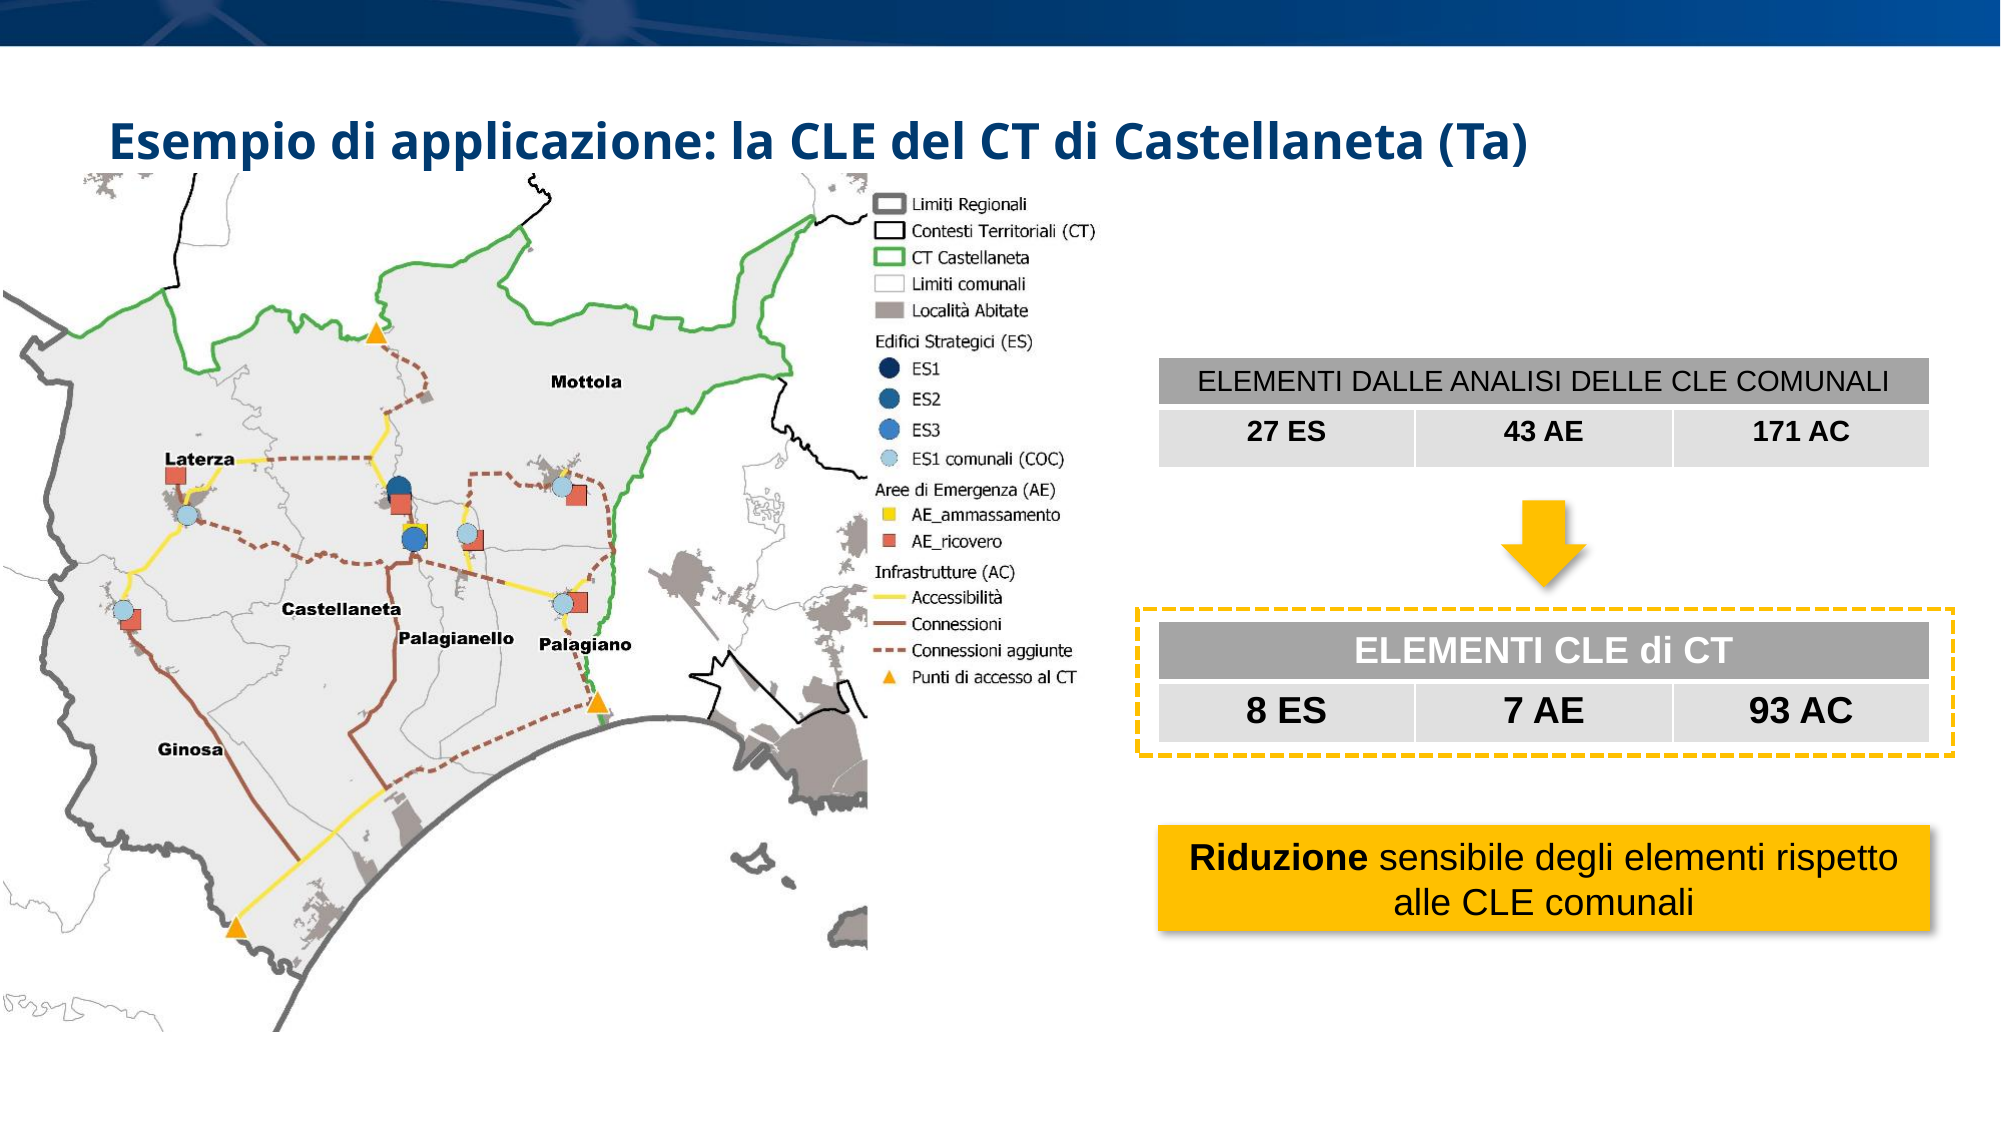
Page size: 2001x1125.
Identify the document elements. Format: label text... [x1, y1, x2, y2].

text_box [1159, 608, 1954, 757]
table_cell 27 ES [1159, 410, 1414, 467]
table_cell 171 AC [1674, 410, 1929, 467]
text_box Esempio di applicazione: la CLE del CT di Castellaneta (Ta) [93, 102, 1941, 178]
text_box Riduzione sensibile degli elementi rispetto alle CLE comunali [1159, 825, 1930, 931]
table_header ELEMENTI DALLE ANALISI DELLE CLE COMUNALI [1159, 358, 1929, 404]
text_box [1500, 500, 1587, 588]
table_cell 43 AE [1416, 410, 1672, 467]
picture [0, 0, 2001, 1125]
